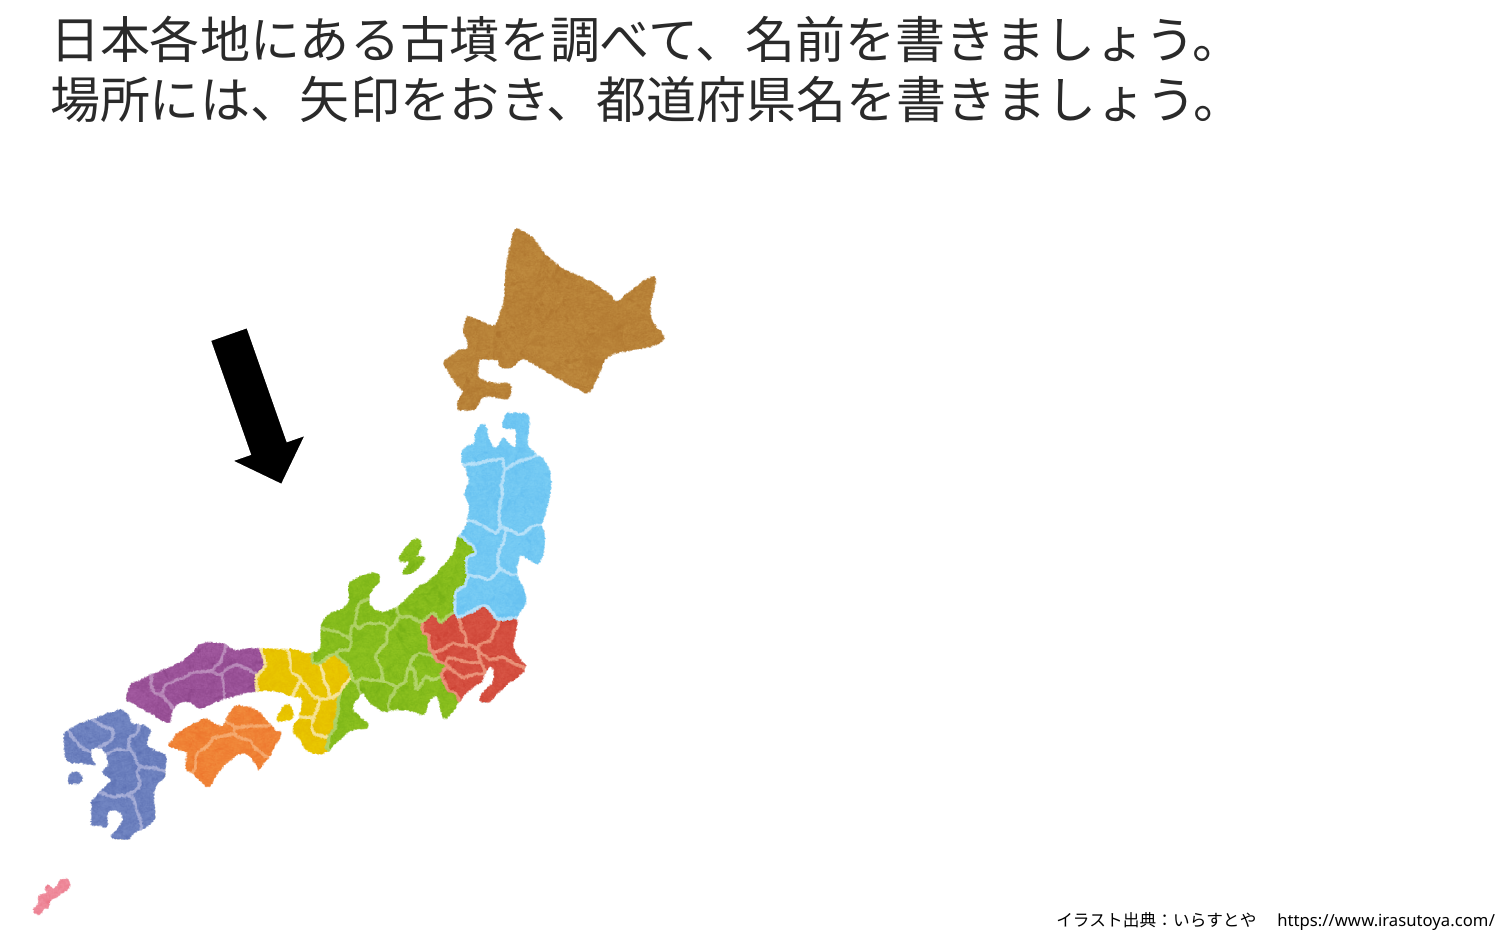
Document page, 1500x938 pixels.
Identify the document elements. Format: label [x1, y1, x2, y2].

picture [0, 212, 700, 938]
text_box [208, 325, 309, 487]
